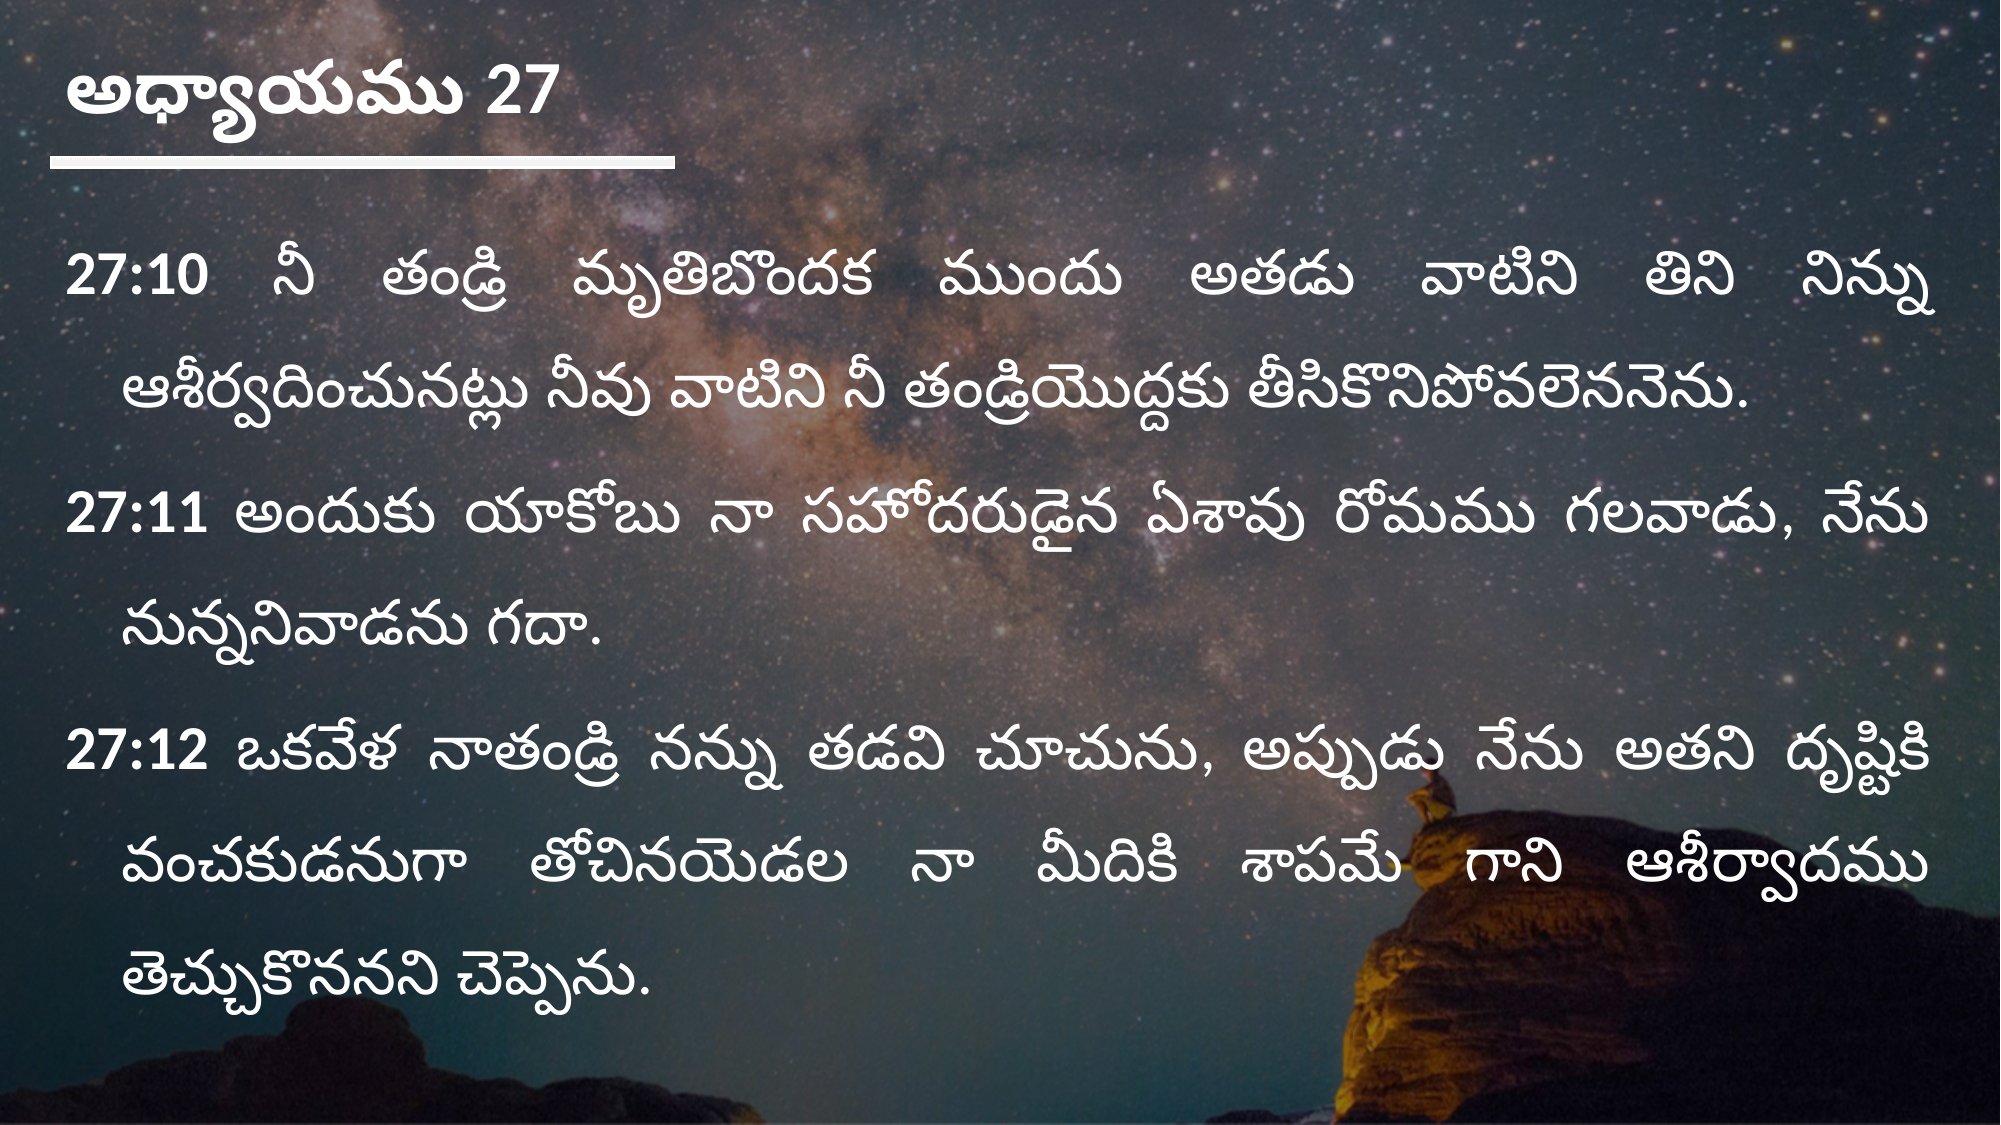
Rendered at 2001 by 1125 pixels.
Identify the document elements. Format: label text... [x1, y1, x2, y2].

title అధ్యాయము 27 [50, 0, 1925, 167]
list 27:10 నీ తండ్రి మృతిబొందక ముందు అతడు వాటిని తిని నిన్ను ఆశీర్వదించునట్లు నీవు వాటిని నీ తండ్రియొద్దకు తీసికొనిపోవలెననెను. 27:11 అందుకు యాకోబు నా సహోదరుడైన ఏశావు రోమము గలవాడు, నేను నున్ననివాడను గదా. 27:12 ఒకవేళ నాతండ్రి నన్ను తడవి చూచును, అప్పుడు నేను అతని దృష్టికి వంచకుడనుగా తోచినయెడల నా మీదికి శాపమే గాని ఆశీర్వాదము తెచ్చుకొననని చెప్పెను. [50, 187, 1946, 1063]
picture [0, 0, 2000, 1125]
